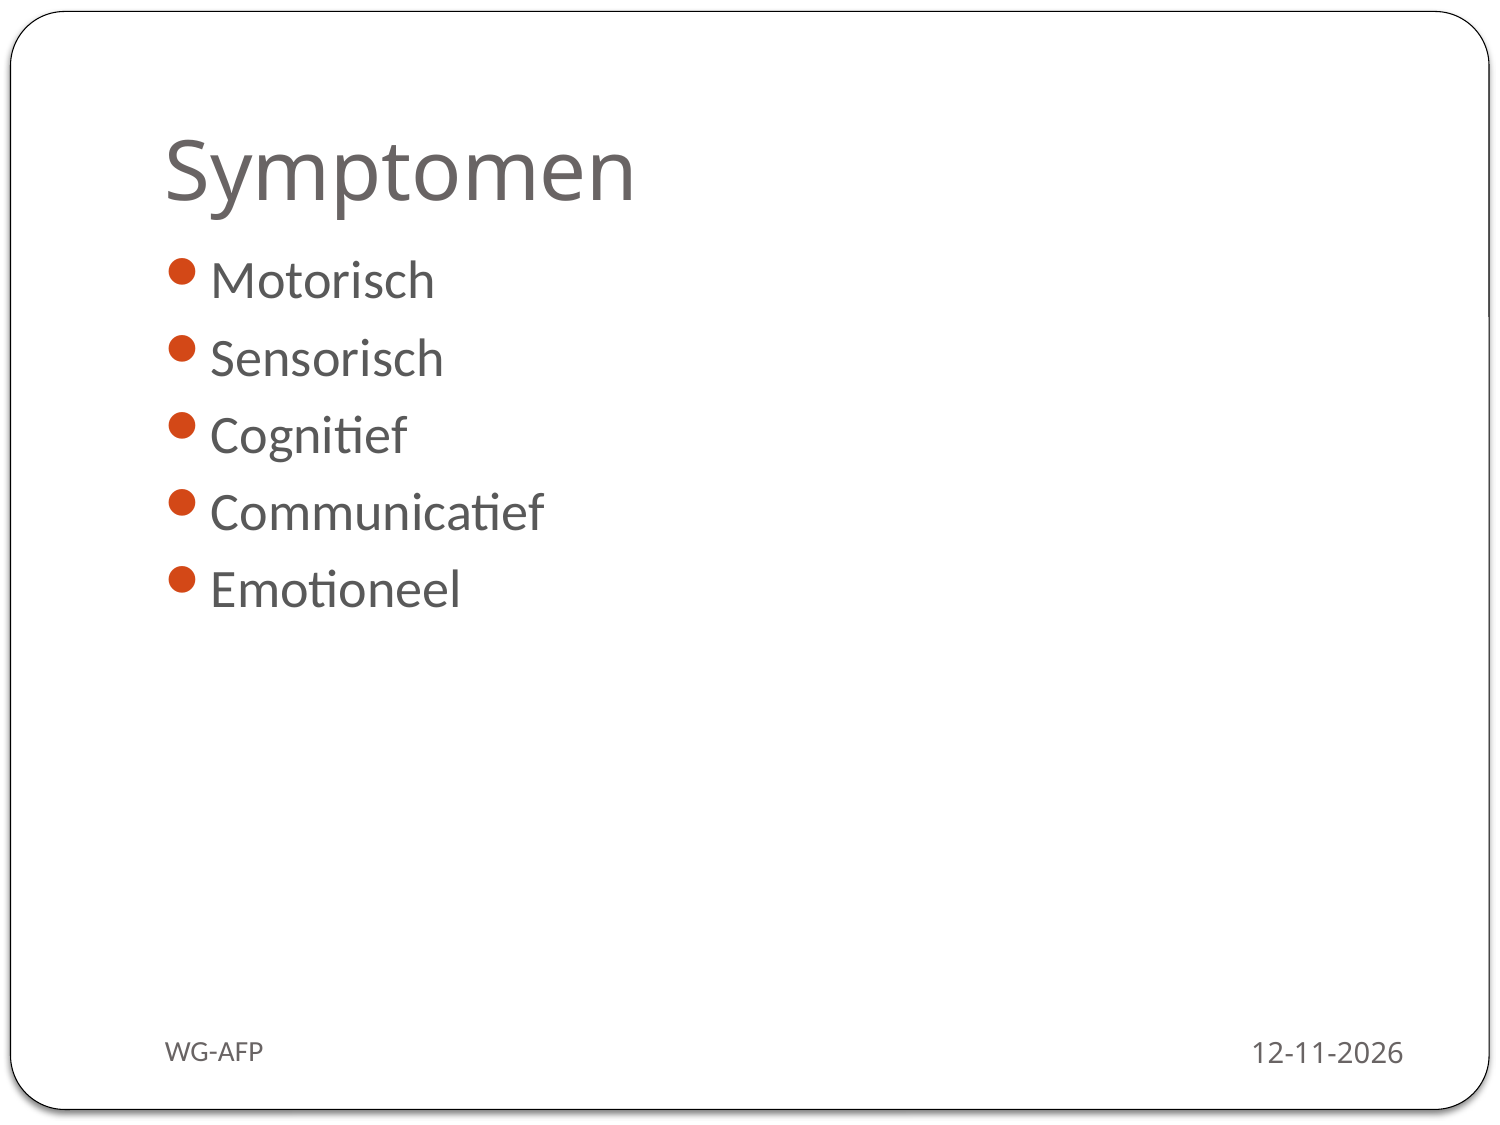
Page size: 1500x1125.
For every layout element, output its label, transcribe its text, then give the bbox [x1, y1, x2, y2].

footer WG-AFP [150, 1012, 800, 1088]
title Symptomen [150, 45, 1425, 233]
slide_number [1012, 1015, 1419, 1094]
list Motorisch Sensorisch Cognitief Communicatief Emotioneel [150, 237, 1425, 988]
